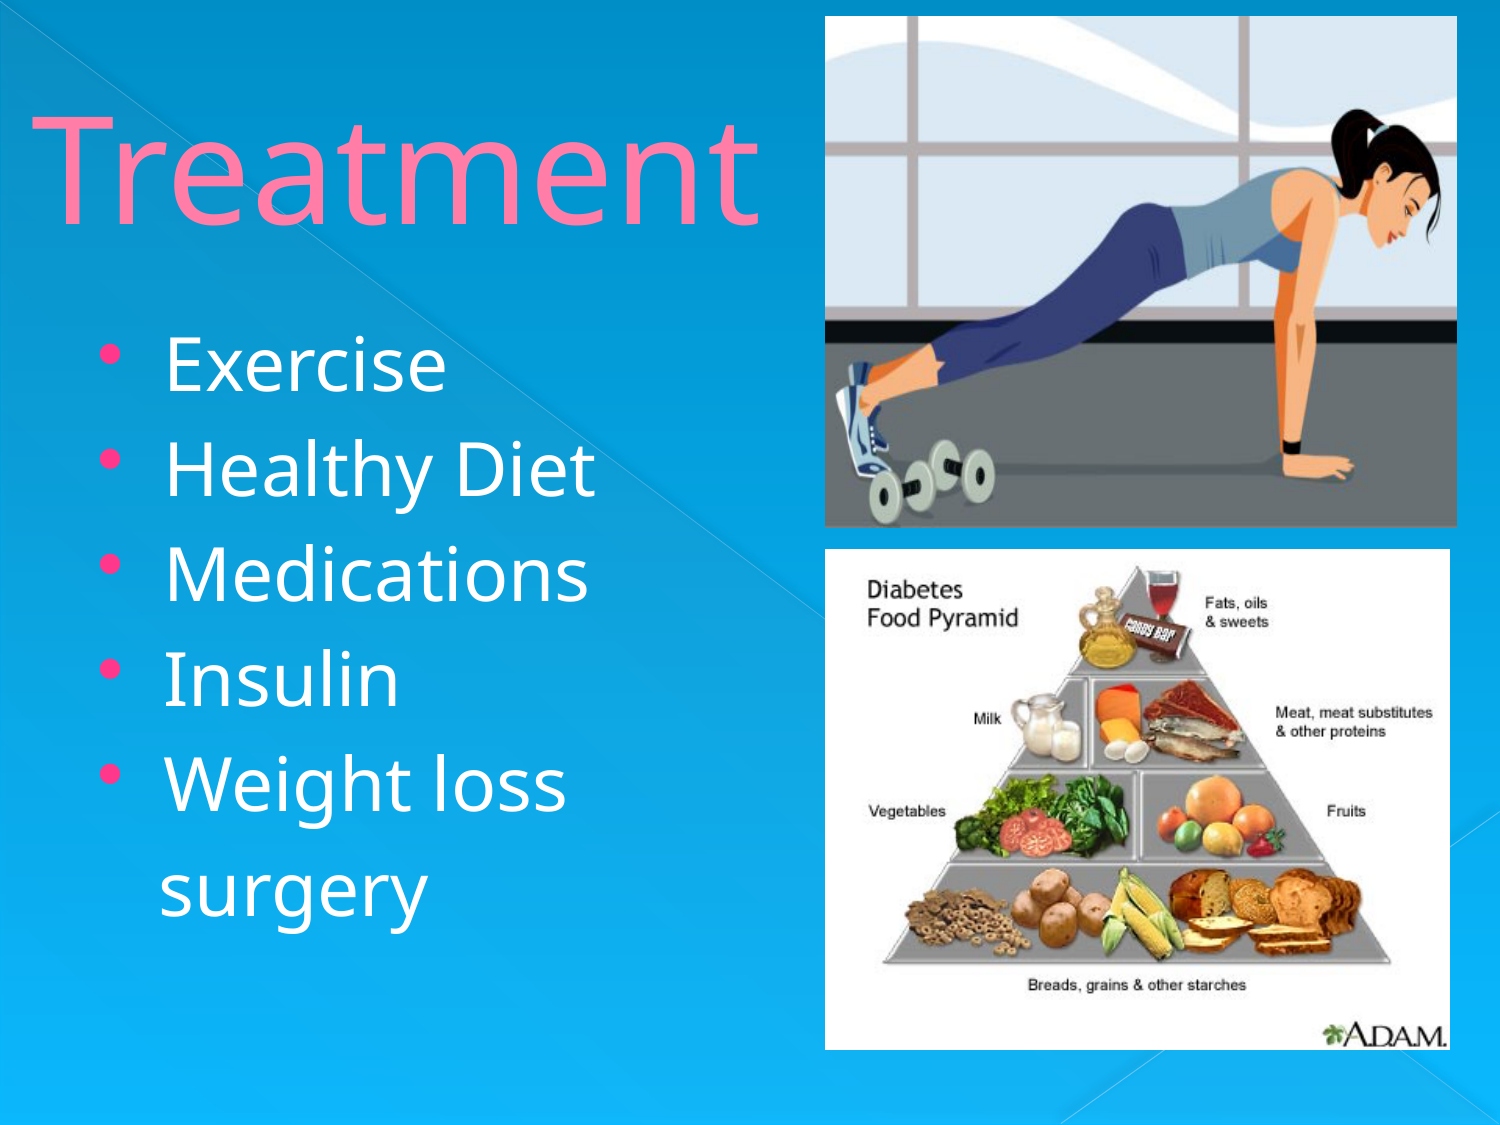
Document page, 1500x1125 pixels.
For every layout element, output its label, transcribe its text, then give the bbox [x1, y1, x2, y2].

picture [826, 17, 1456, 527]
picture [826, 550, 1449, 1051]
title Treatment [0, 50, 815, 280]
list Exercise Healthy Diet Medications Insulin Weight loss surgery [75, 308, 1425, 1059]
